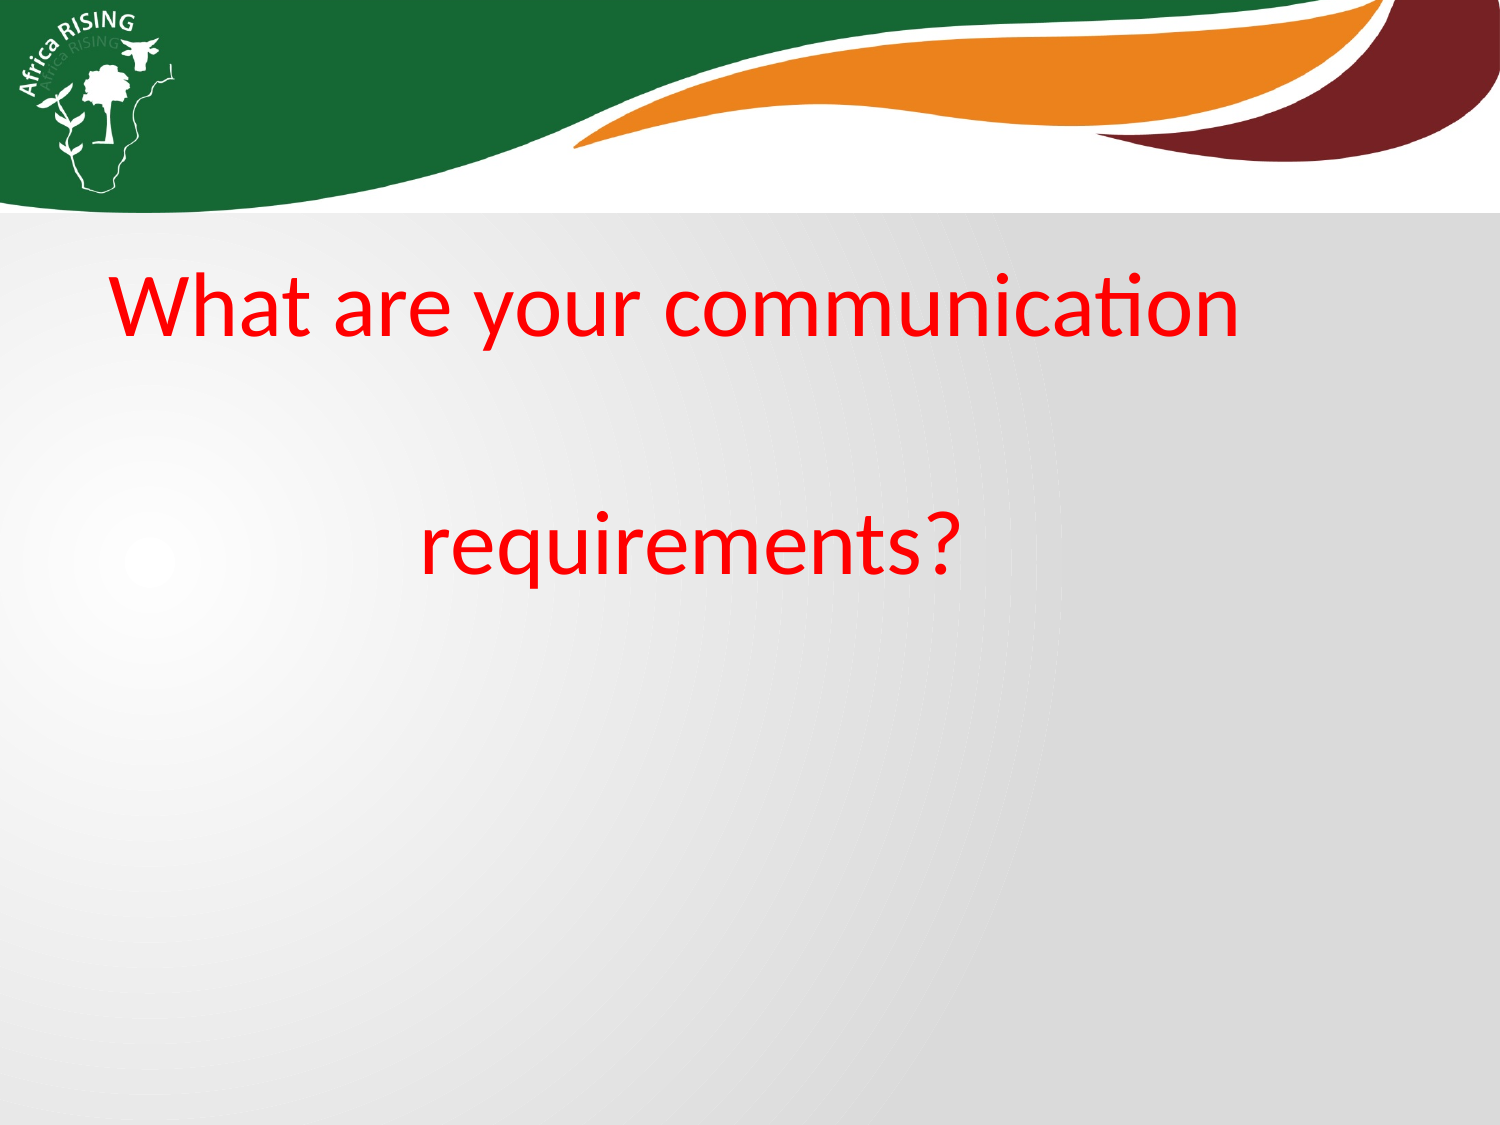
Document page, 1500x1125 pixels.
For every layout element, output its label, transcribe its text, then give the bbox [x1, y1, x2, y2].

picture [0, 0, 1500, 213]
list What are your communication requirements? [75, 237, 1325, 350]
